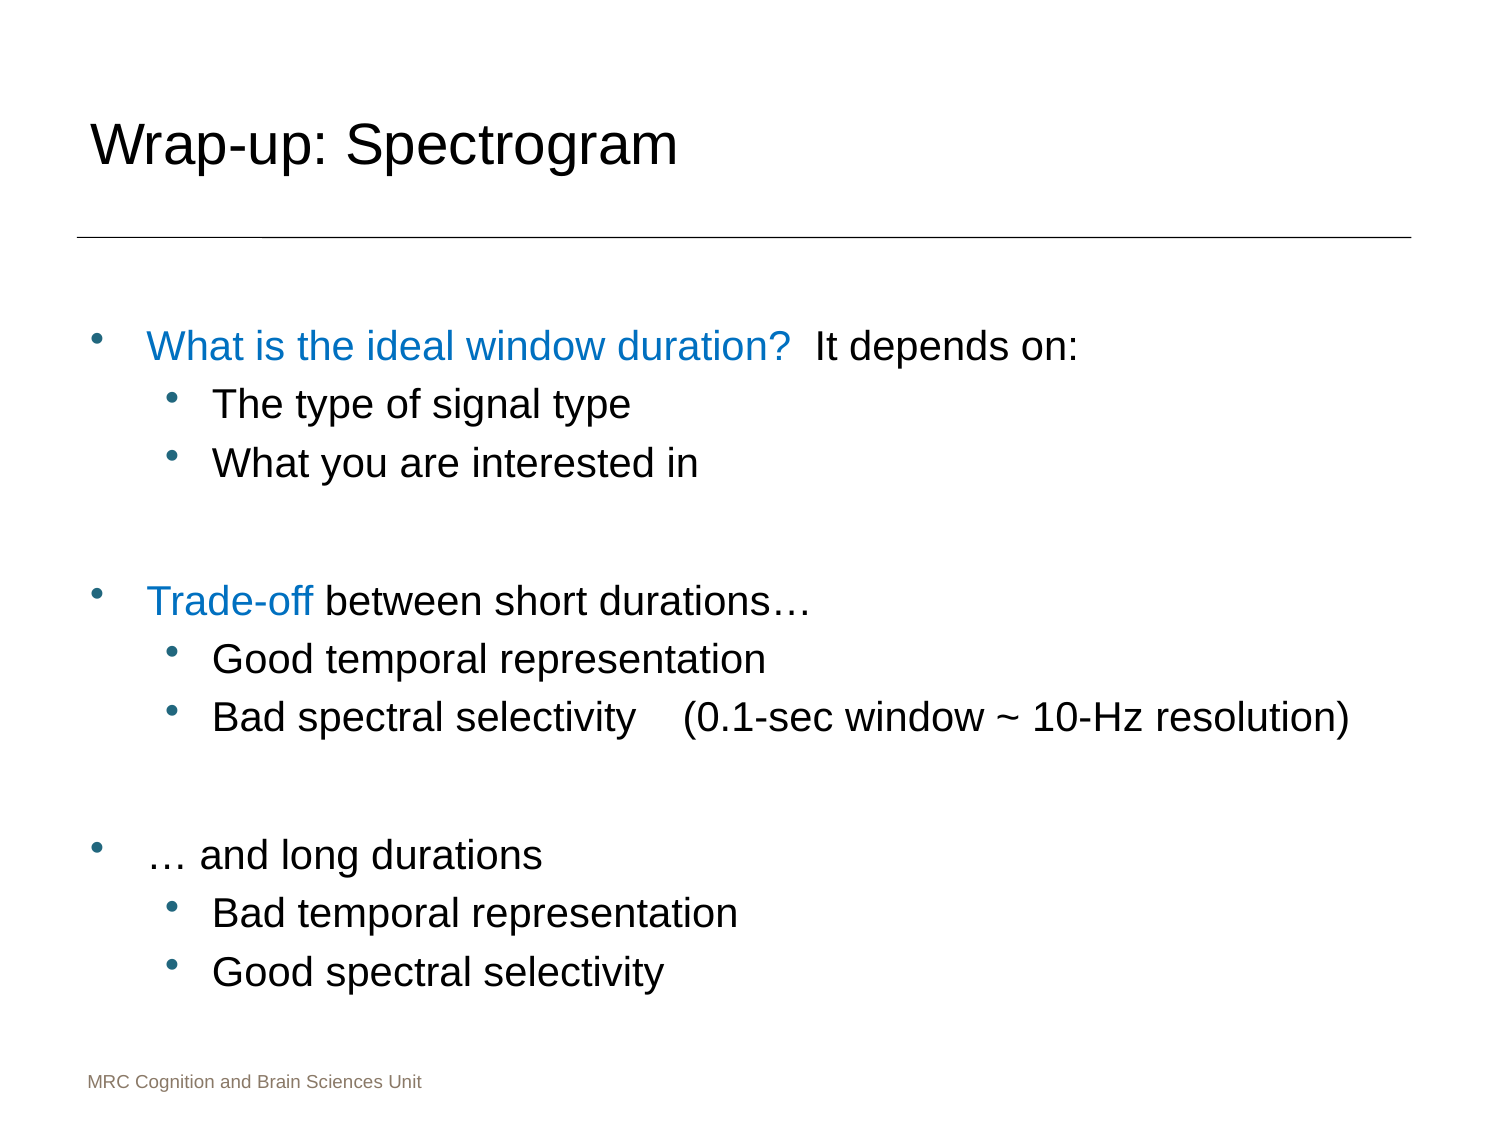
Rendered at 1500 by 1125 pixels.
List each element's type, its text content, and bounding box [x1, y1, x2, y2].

title Wrap-up: Spectrogram [74, 74, 1413, 209]
list What is the ideal window duration? It depends on: The type of signal type What you are interested in Trade-off between short durations… Good temporal representation Bad spectral selectivity (0.1-sec window ~ 10-Hz resolution) … and long durations Bad temporal representation Good spectral selectivity [74, 310, 1413, 1062]
